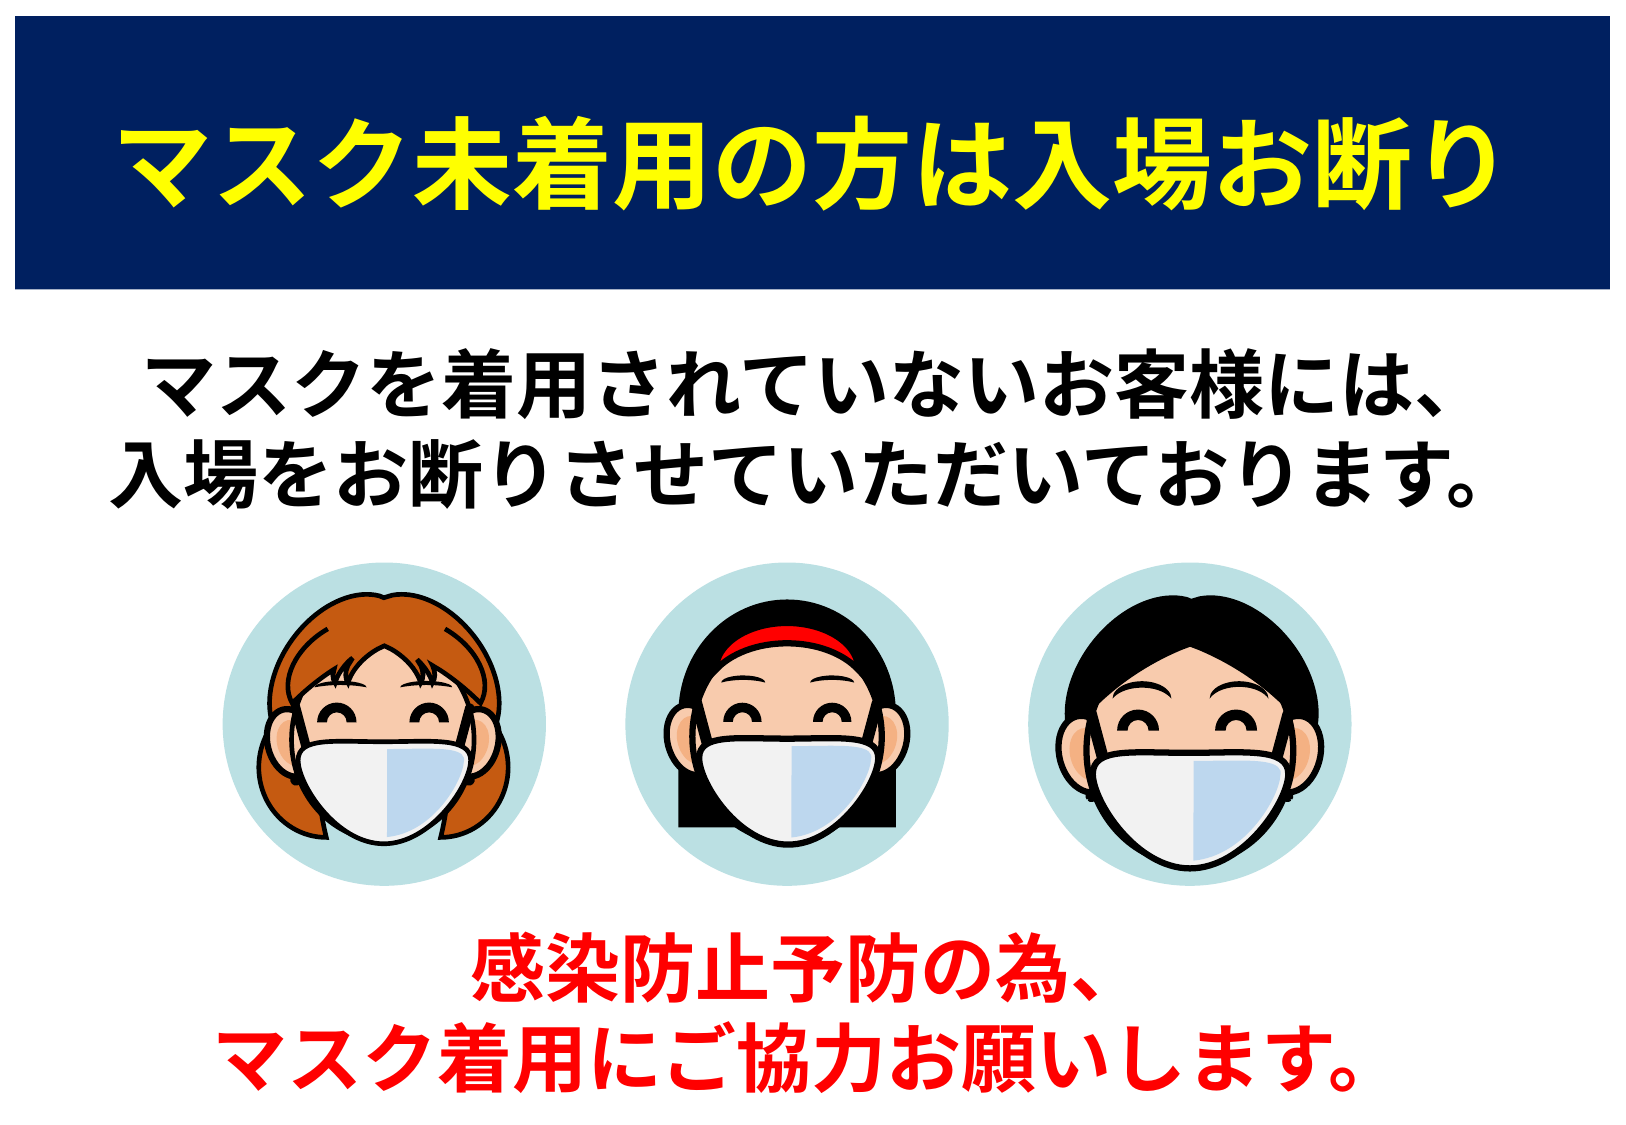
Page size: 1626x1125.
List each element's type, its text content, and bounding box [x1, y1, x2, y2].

text_box 感染防止予防の為、 マスク着用にご協力お願いします。 [21, 914, 1595, 1109]
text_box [625, 562, 949, 887]
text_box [1027, 562, 1352, 887]
text_box マスクを着用されていないお客様には、 入場をお断りさせていただいております。 [21, 330, 1610, 526]
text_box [222, 562, 547, 887]
text_box [13, 229, 1612, 291]
text_box [13, 14, 1612, 93]
text_box マスク未着用の方は入場お断り [0, 93, 1625, 229]
